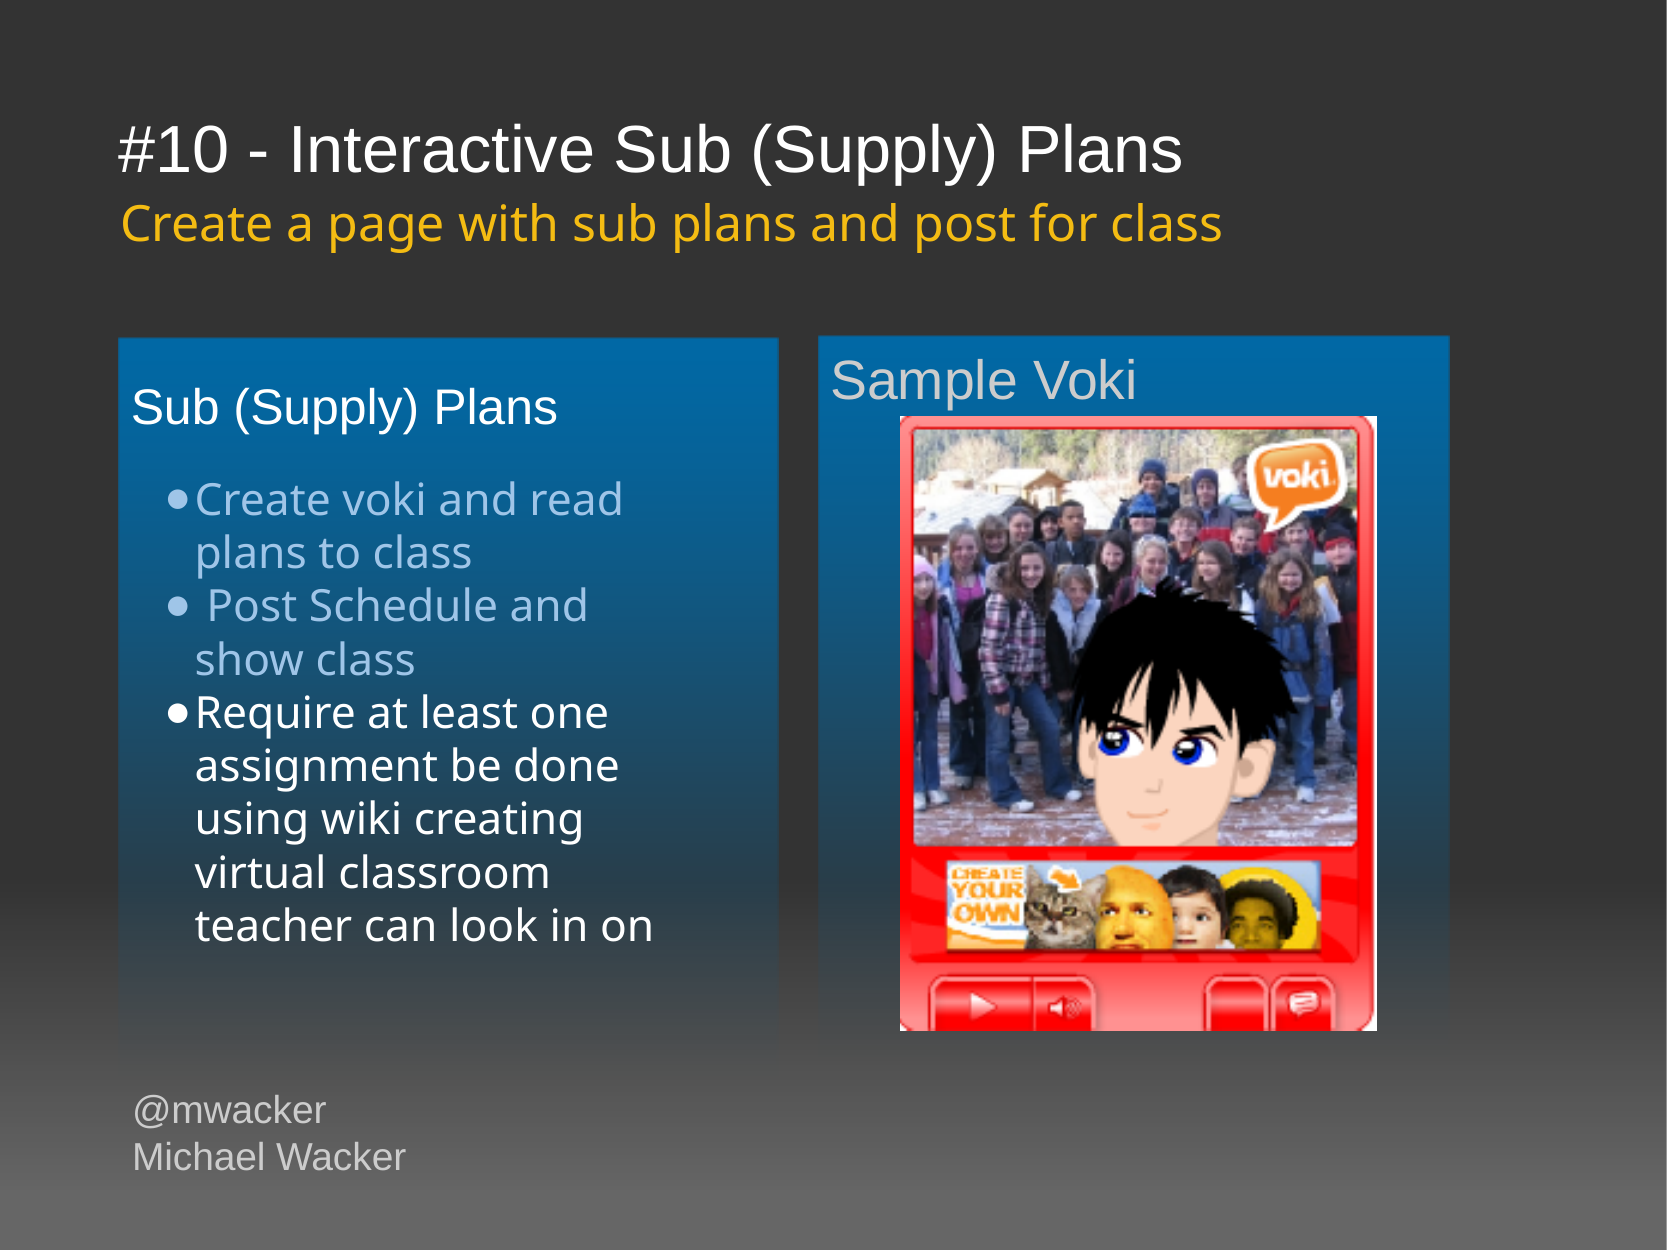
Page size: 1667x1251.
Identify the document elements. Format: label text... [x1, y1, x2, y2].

picture [0, 0, 1667, 1250]
text_box Create a page with sub plans and post for class [113, 185, 1472, 263]
text_box #10 - Interactive Sub (Supply) Plans [112, 99, 1573, 199]
text_box @mwacker Michael Wacker [125, 1085, 739, 1149]
